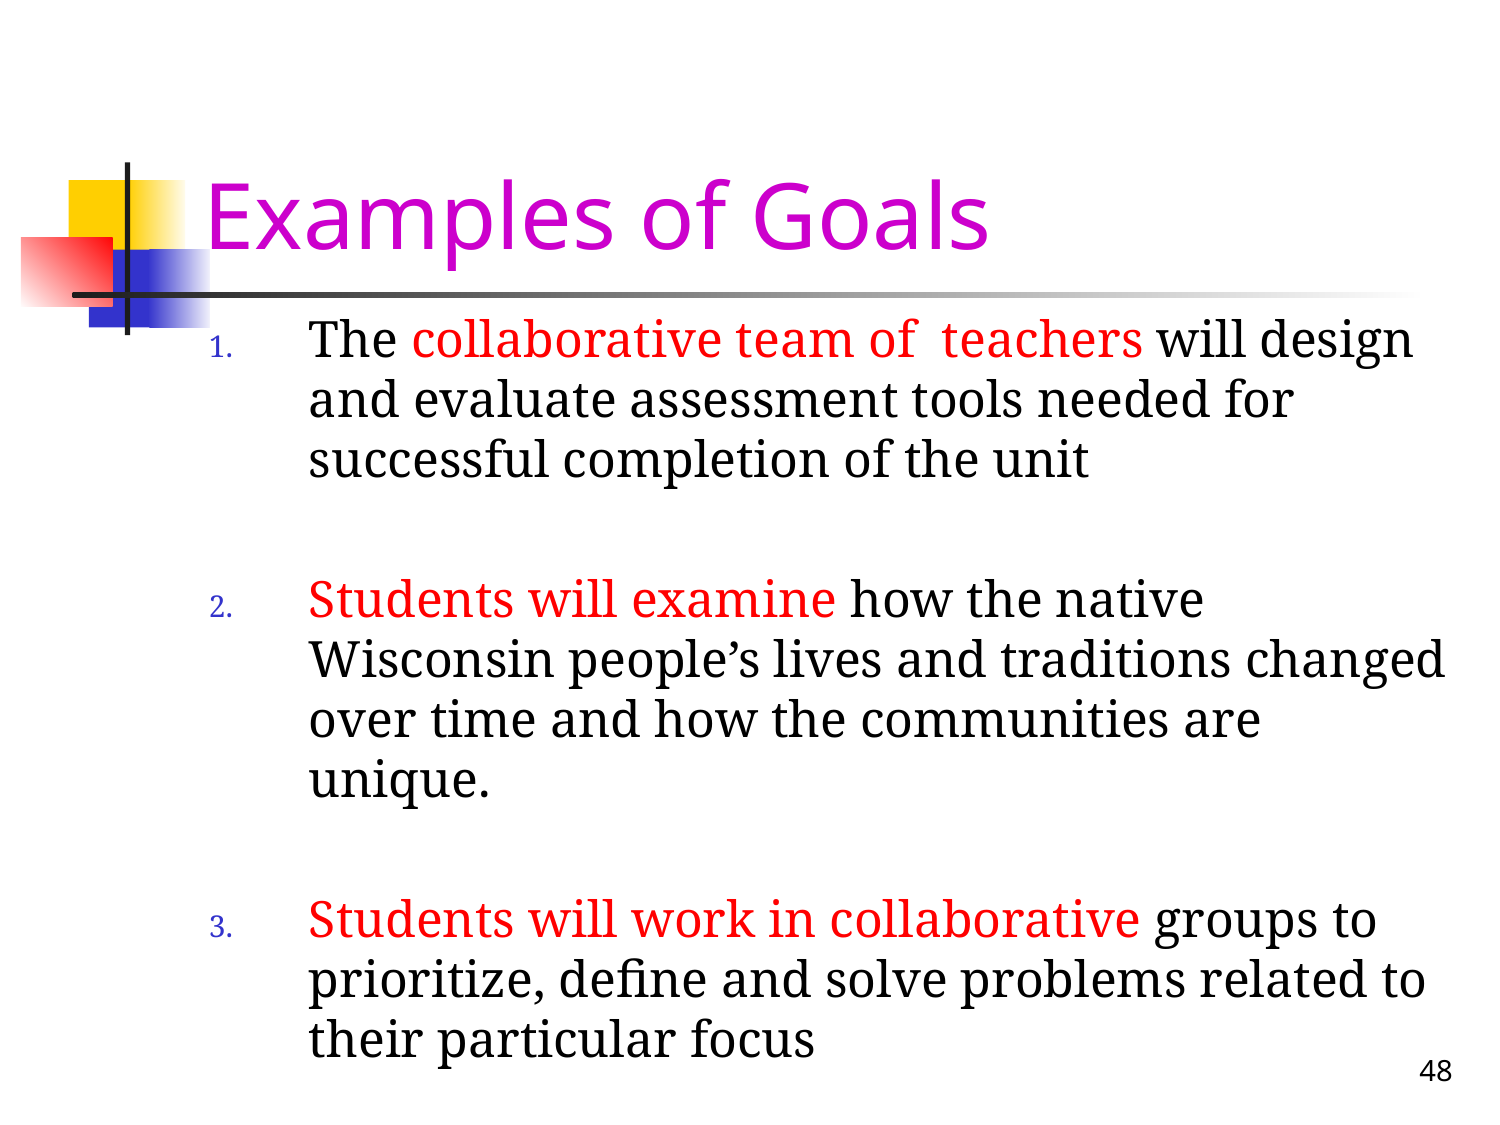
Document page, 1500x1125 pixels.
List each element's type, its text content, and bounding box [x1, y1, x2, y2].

slide_number 48 [1154, 1023, 1468, 1100]
list The collaborative team of teachers will design and evaluate assessment tools needed for successful completion of the unit Students will examine how the native Wisconsin people’s lives and traditions changed over time and how the communities are unique. Students will work in collaborative groups to prioritize, define and solve problems related to their particular focus [193, 299, 1470, 1013]
title Examples of Goals [188, 34, 1468, 276]
